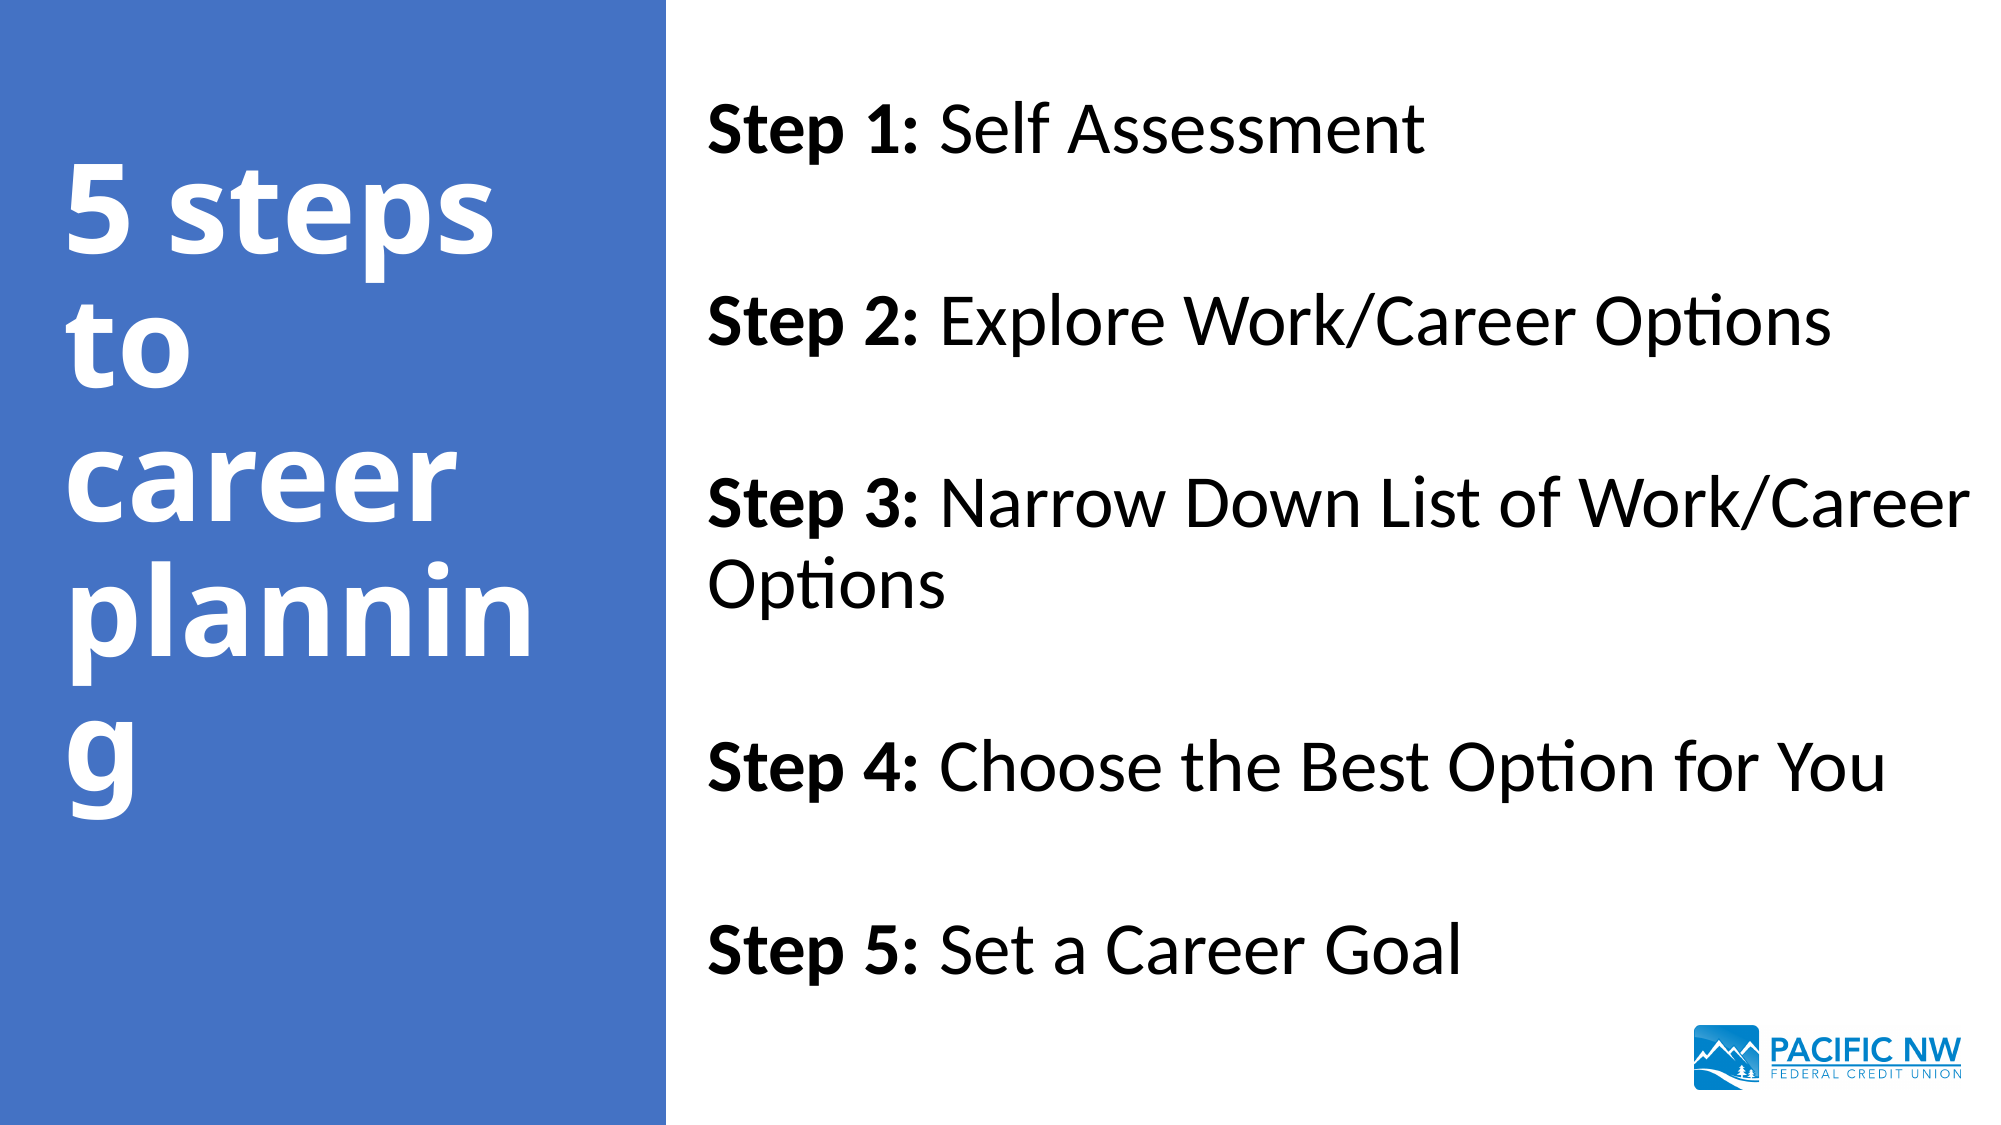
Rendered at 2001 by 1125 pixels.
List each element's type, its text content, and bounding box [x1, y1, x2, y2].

list Step 1: Self Assessment Step 2: Explore Work/Career Options Step 3: Narrow Down List of Work/Career Options Step 4: Choose the Best Option for You Step 5: Set a Career Goal [692, 53, 2000, 1026]
text_box [0, 0, 667, 1125]
title 5 steps to career planning [48, 134, 616, 829]
picture [1694, 1025, 1961, 1090]
